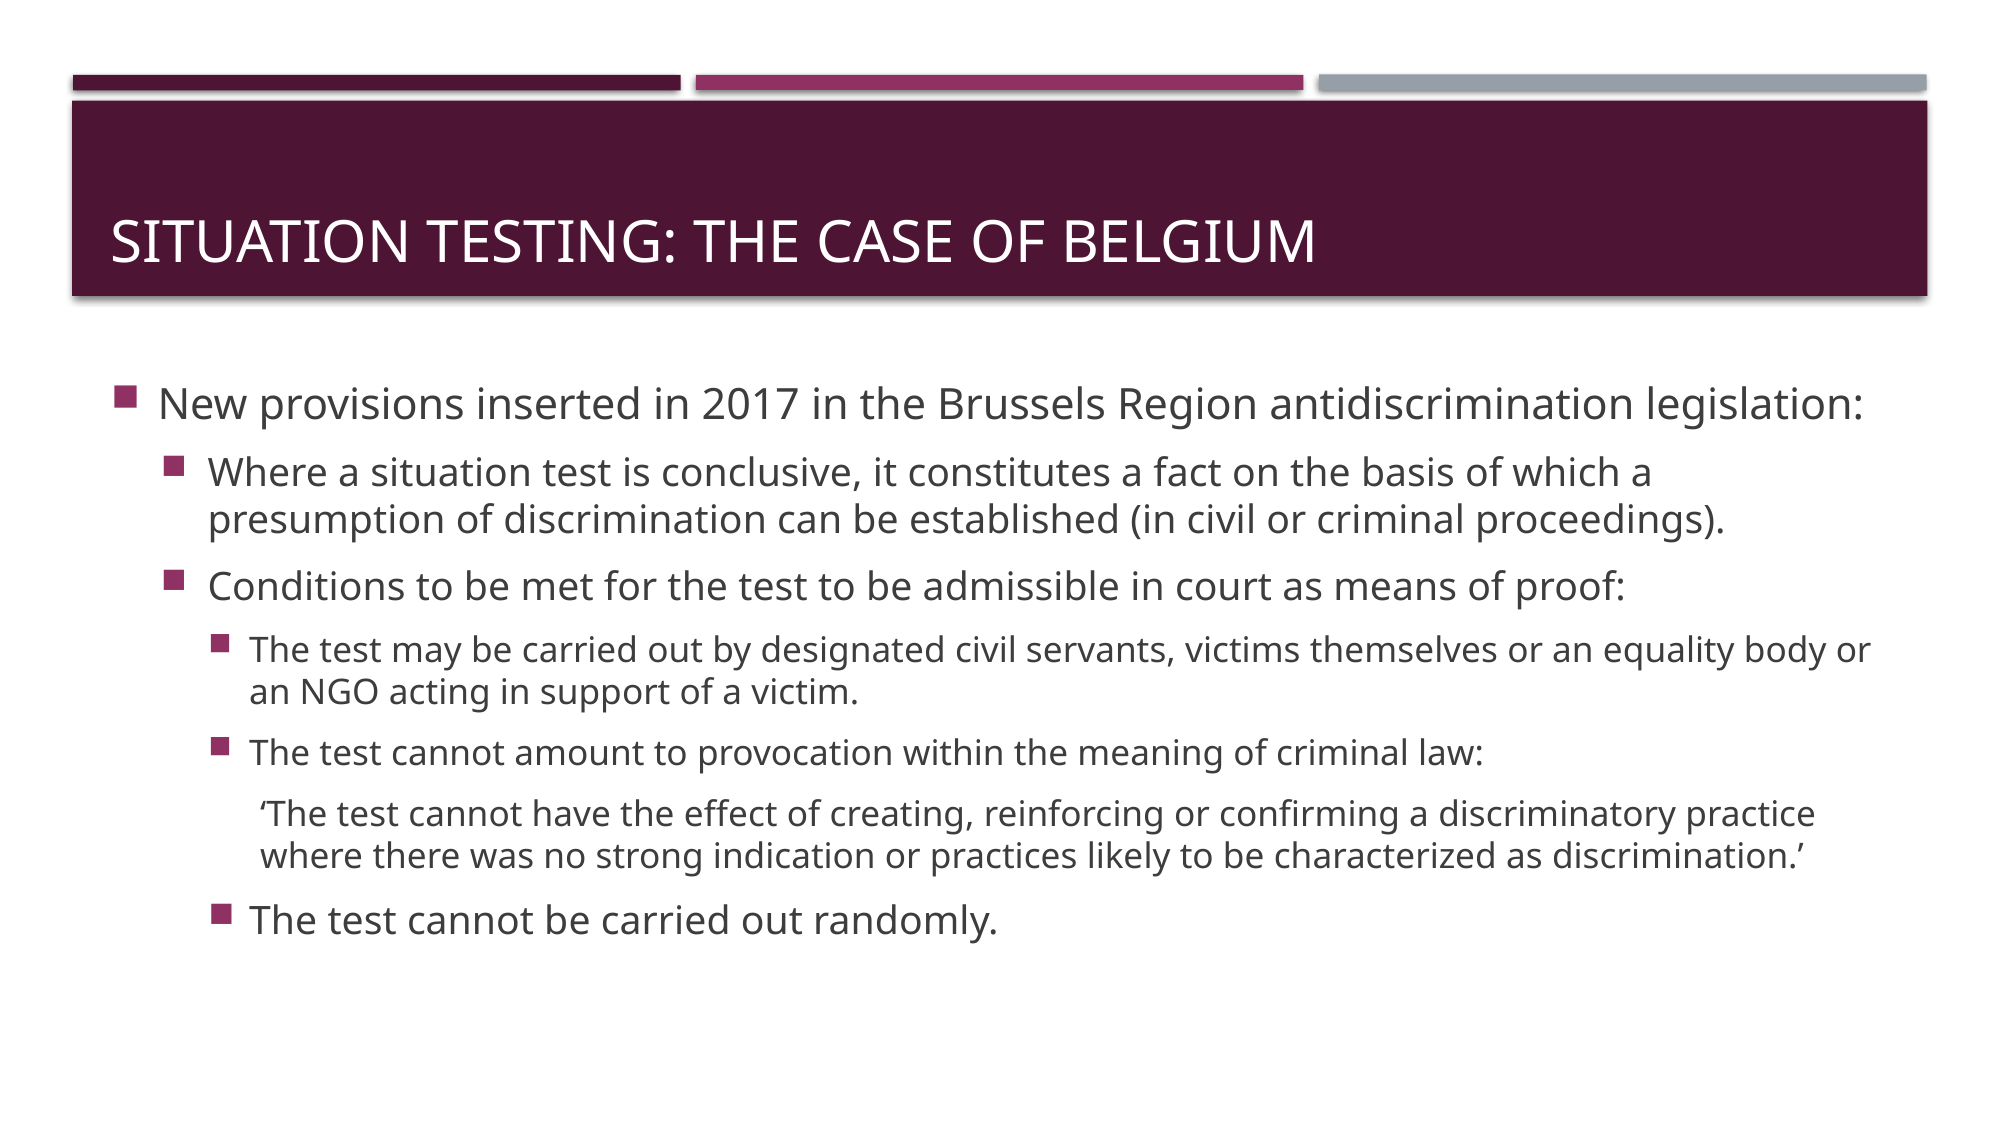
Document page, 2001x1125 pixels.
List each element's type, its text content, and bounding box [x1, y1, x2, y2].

list New provisions inserted in 2017 in the Brussels Region antidiscrimination legislation: Where a situation test is conclusive, it constitutes a fact on the basis of which a presumption of discrimination can be established (in civil or criminal proceedings). Conditions to be met for the test to be admissible in court as means of proof: The test may be carried out by designated civil servants, victims themselves or an equality body or an NGO acting in support of a victim. The test cannot amount to provocation within the meaning of criminal law: ‘The test cannot have the effect of creating, reinforcing or confirming a discriminatory practice where there was no strong indication or practices likely to be characterized as discrimination.’ The test cannot be carried out randomly. [95, 357, 1905, 962]
title Situation testing: the case of belgium [95, 115, 1905, 282]
